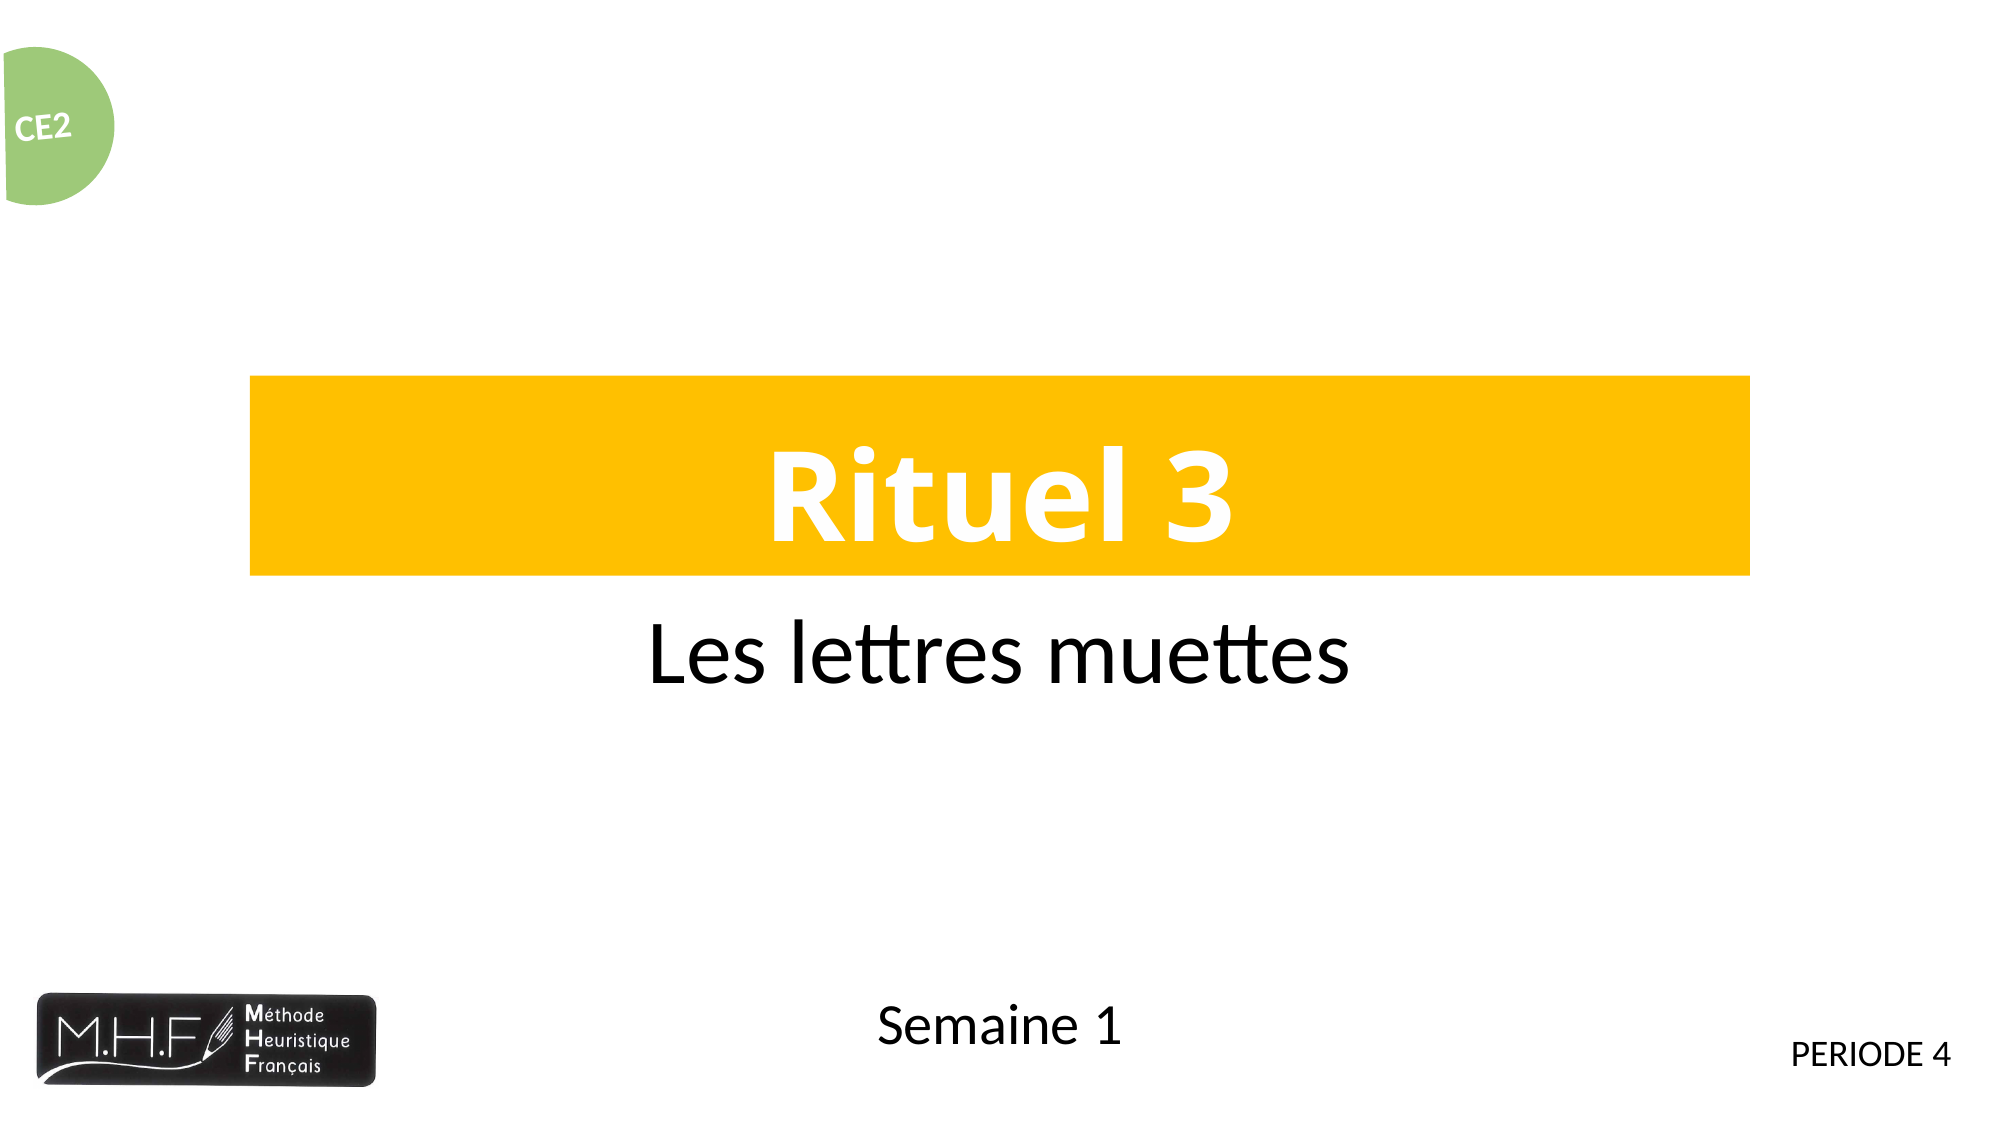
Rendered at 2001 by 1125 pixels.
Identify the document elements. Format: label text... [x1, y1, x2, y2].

subtitle Les lettres muettes [249, 597, 1750, 869]
text_box PERIODE 4 [1750, 1021, 1967, 1082]
text_box Semaine 1 [249, 987, 1750, 1118]
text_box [0, 34, 112, 222]
picture [33, 990, 379, 1089]
title Rituel 3 [249, 375, 1750, 576]
